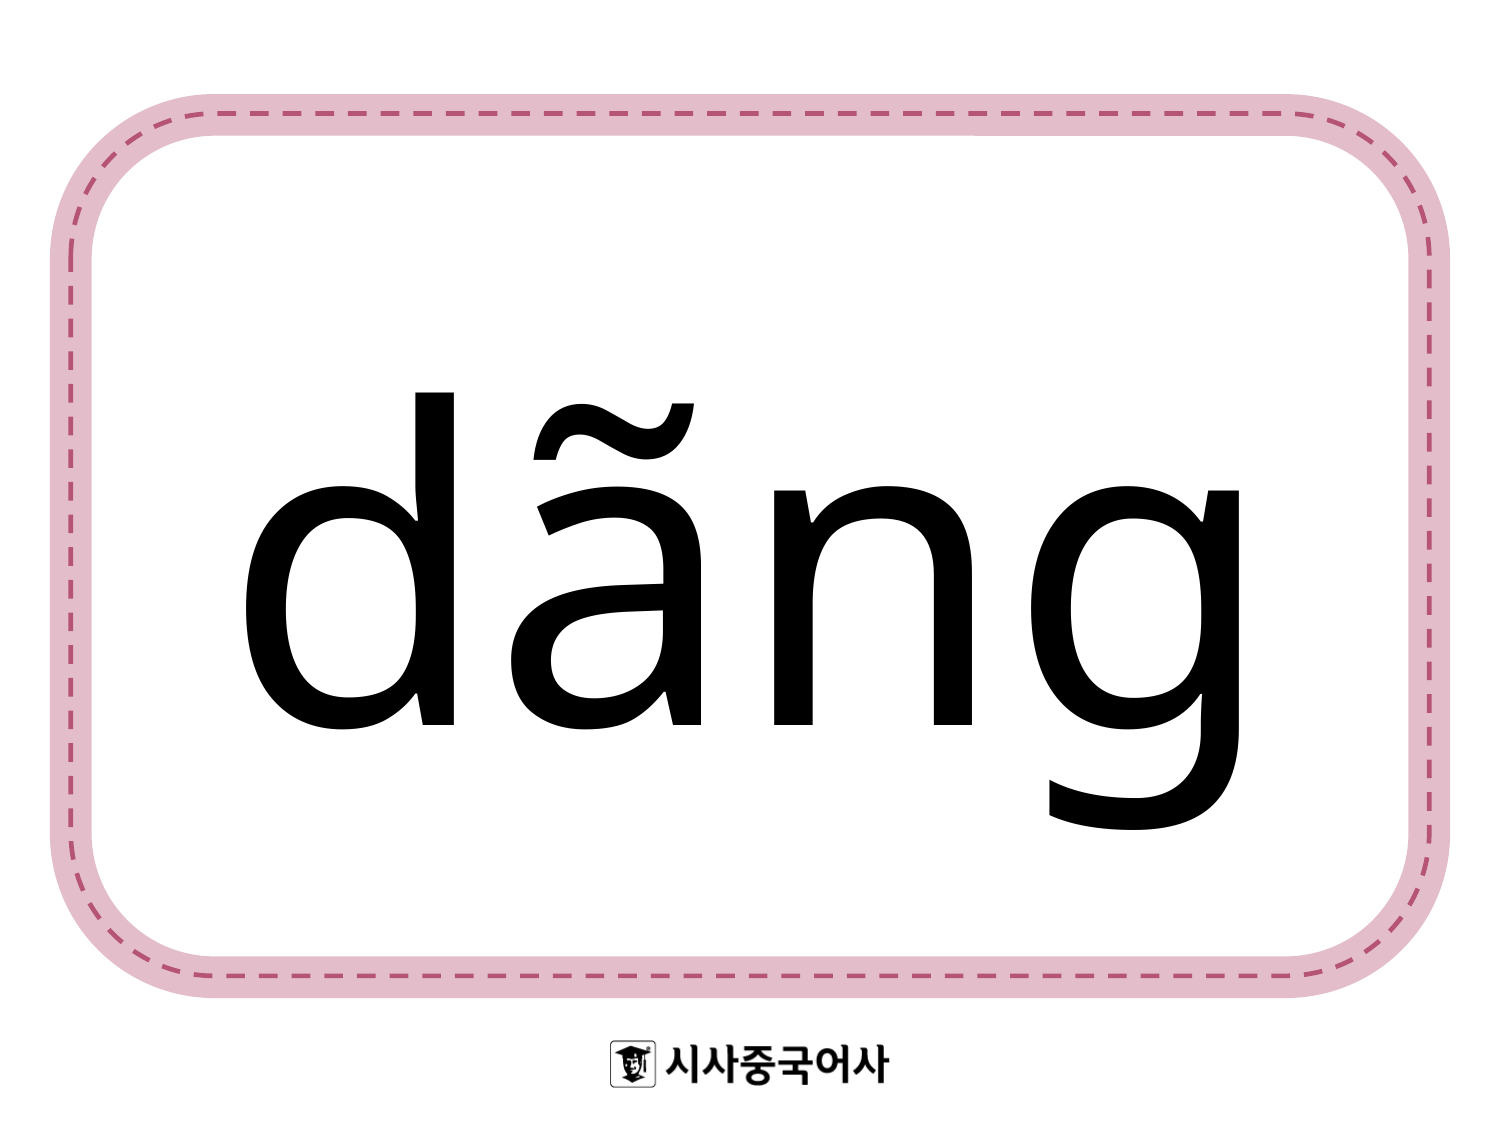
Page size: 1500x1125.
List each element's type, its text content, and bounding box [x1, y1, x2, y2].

picture [602, 1034, 898, 1094]
text_box dãng [145, 219, 1354, 882]
